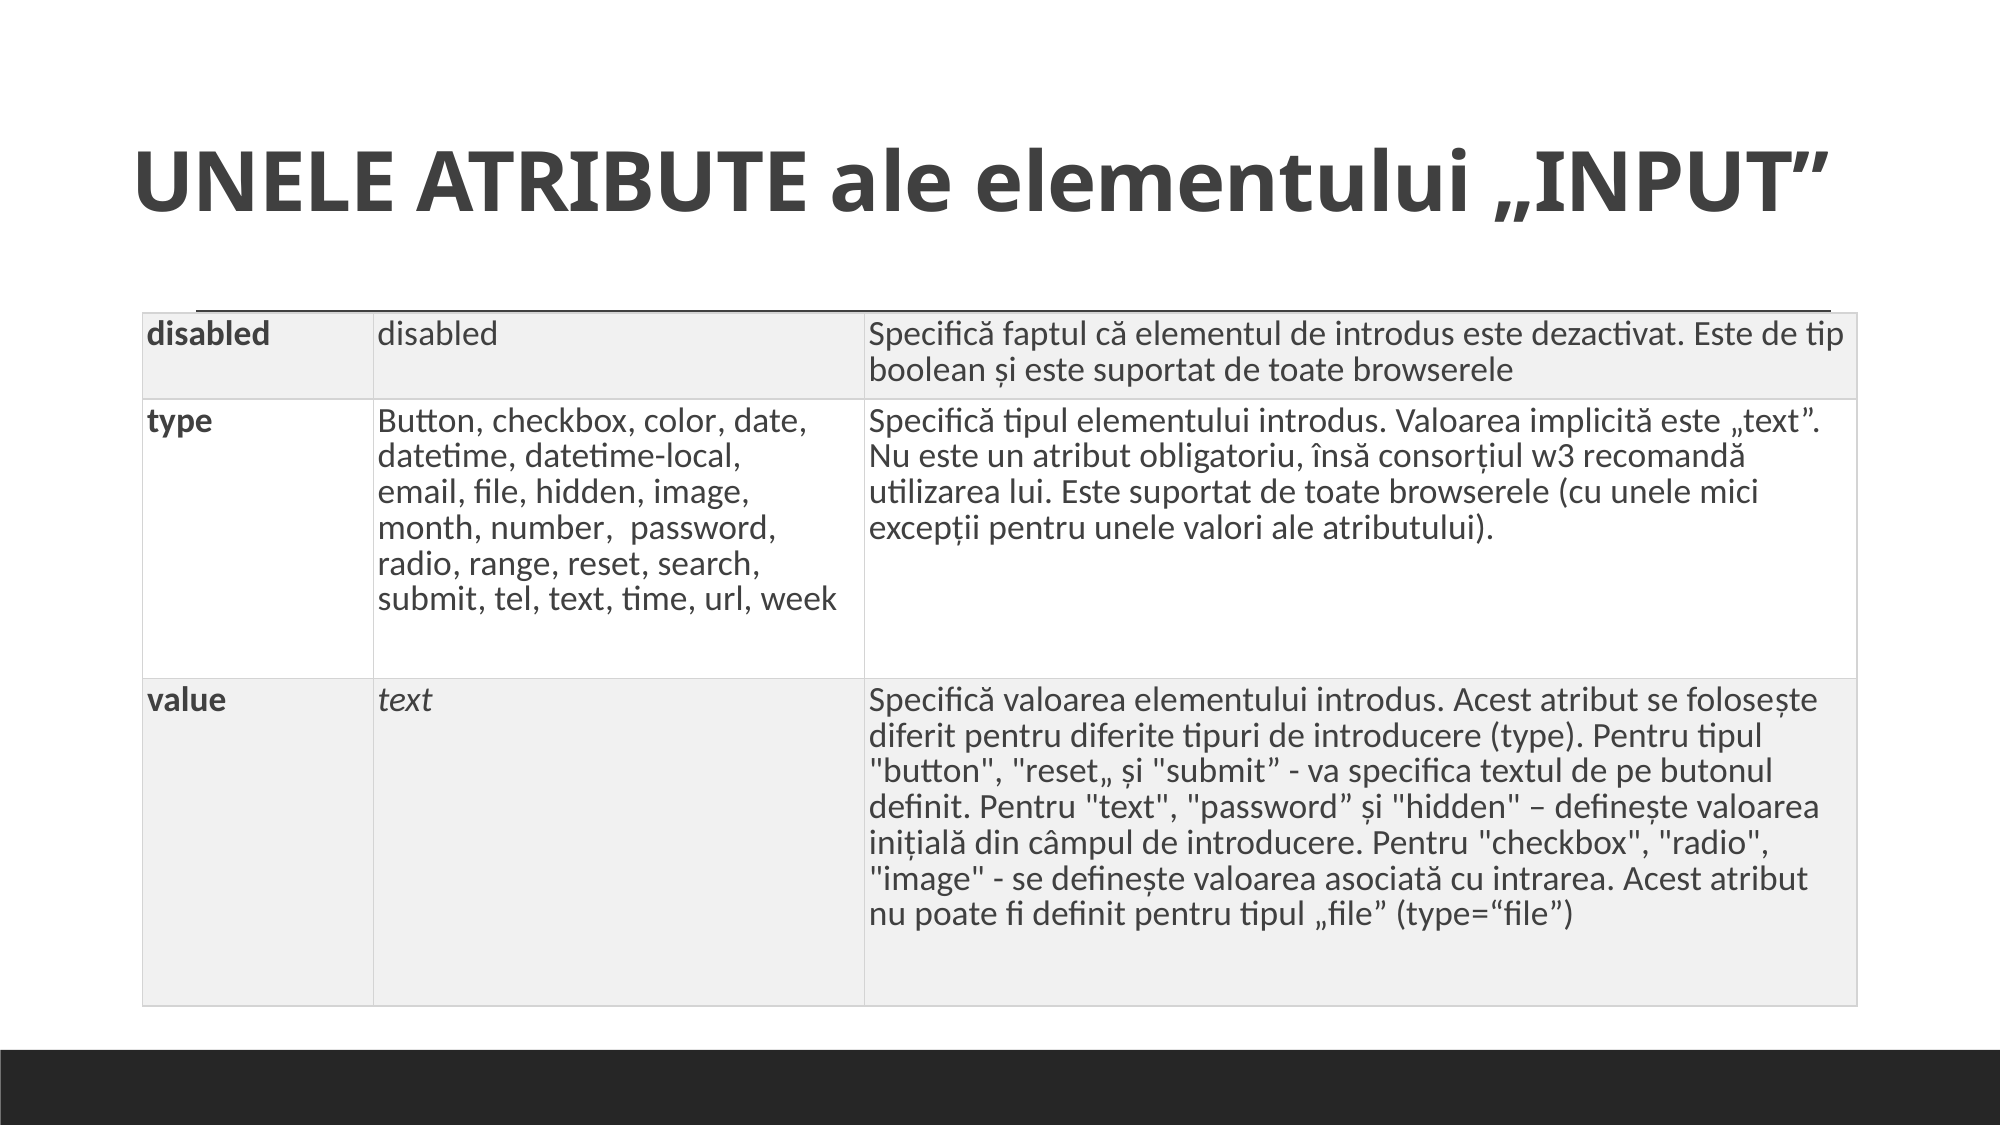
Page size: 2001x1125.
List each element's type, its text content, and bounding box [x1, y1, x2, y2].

table_header disabled [143, 314, 373, 398]
table_cell type [143, 400, 373, 678]
table_header disabled [374, 314, 864, 398]
table_cell value [143, 679, 373, 1005]
table_cell Button, checkbox, color, date, datetime, datetime-local, email, file, hidden, image, month, number, password, radio, range, reset, search, submit, tel, text, time, url, week [374, 400, 864, 678]
table_cell Specifică tipul elementului introdus. Valoarea implicită este „text”. Nu este un atribut obligatoriu, însă consorţiul w3 recomandă utilizarea lui. Este suportat de toate browserele (cu unele mici excepţii pentru unele valori ale atributului). [865, 400, 1856, 678]
table_cell Specifică valoarea elementului introdus. Acest atribut se foloseşte diferit pentru diferite tipuri de introducere (type). Pentru tipul "button", "reset„ şi "submit” - va specifica textul de pe butonul definit. Pentru "text", "password” şi "hidden" – defineşte valoarea iniţială din câmpul de introducere. Pentru "checkbox", "radio", "image" - se defineşte valoarea asociată cu intrarea. Acest atribut nu poate fi definit pentru tipul „file” (type=“file”) [865, 679, 1856, 1005]
title UNELE ATRIBUTE ale elementului „INPUT” [116, 48, 1858, 238]
table_cell text [374, 679, 864, 1005]
table_header Specifică faptul că elementul de introdus este dezactivat. Este de tip boolean şi este suportat de toate browserele [865, 314, 1856, 398]
